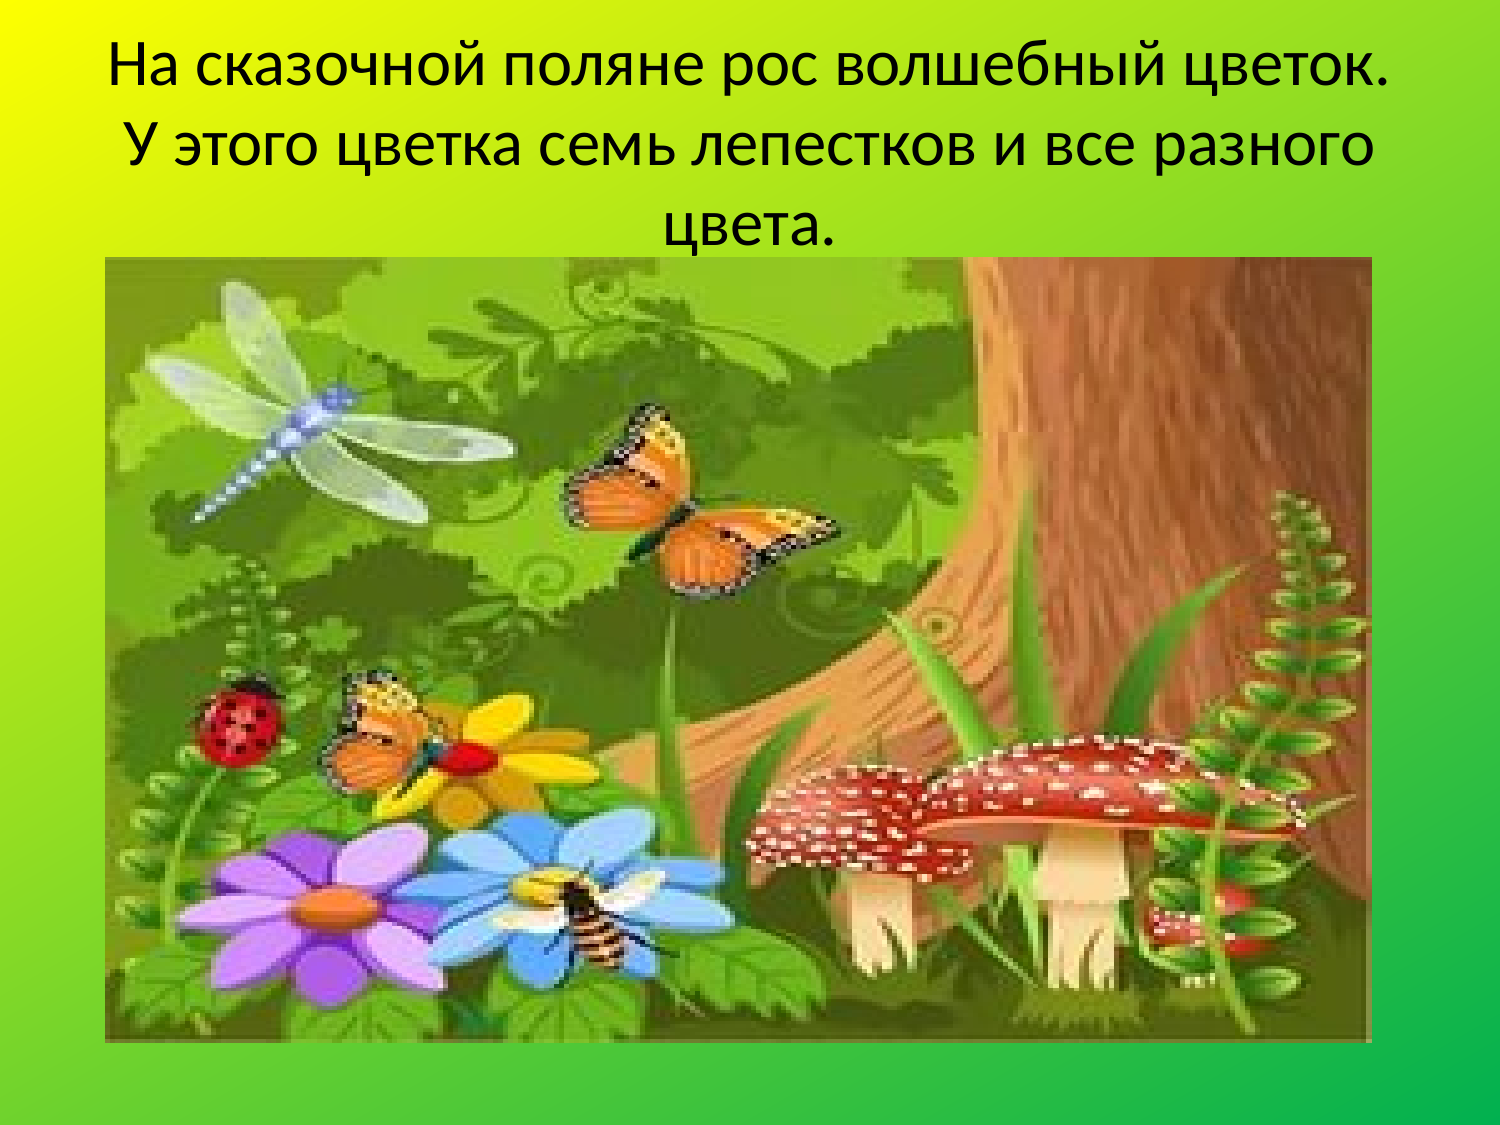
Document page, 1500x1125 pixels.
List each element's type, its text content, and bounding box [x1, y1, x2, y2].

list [105, 257, 1372, 1044]
title На сказочной поляне рос волшебный цветок. У этого цветка семь лепестков и все разного цвета. [75, 45, 1425, 233]
